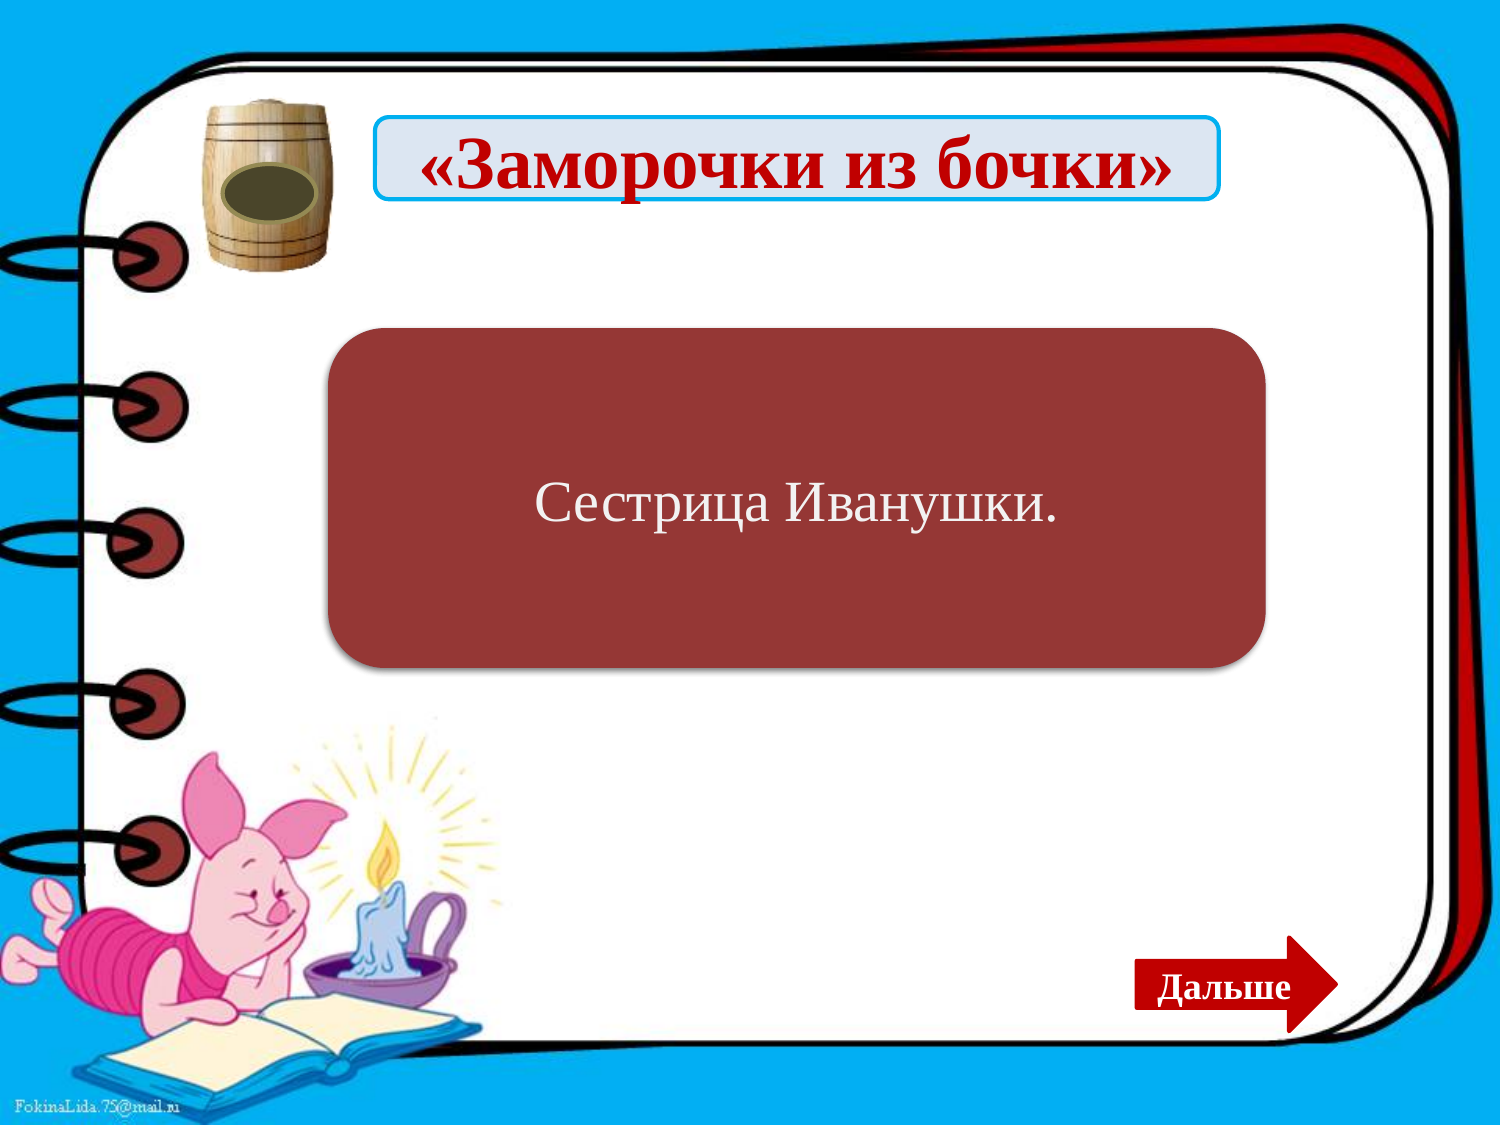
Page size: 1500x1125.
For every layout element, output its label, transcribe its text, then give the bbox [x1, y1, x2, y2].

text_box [187, 93, 352, 280]
text_box «Заморочки из бочки» [372, 115, 1221, 202]
text_box [326, 326, 1268, 671]
picture [0, 23, 1492, 1125]
text_box Дальше [1134, 935, 1338, 1034]
